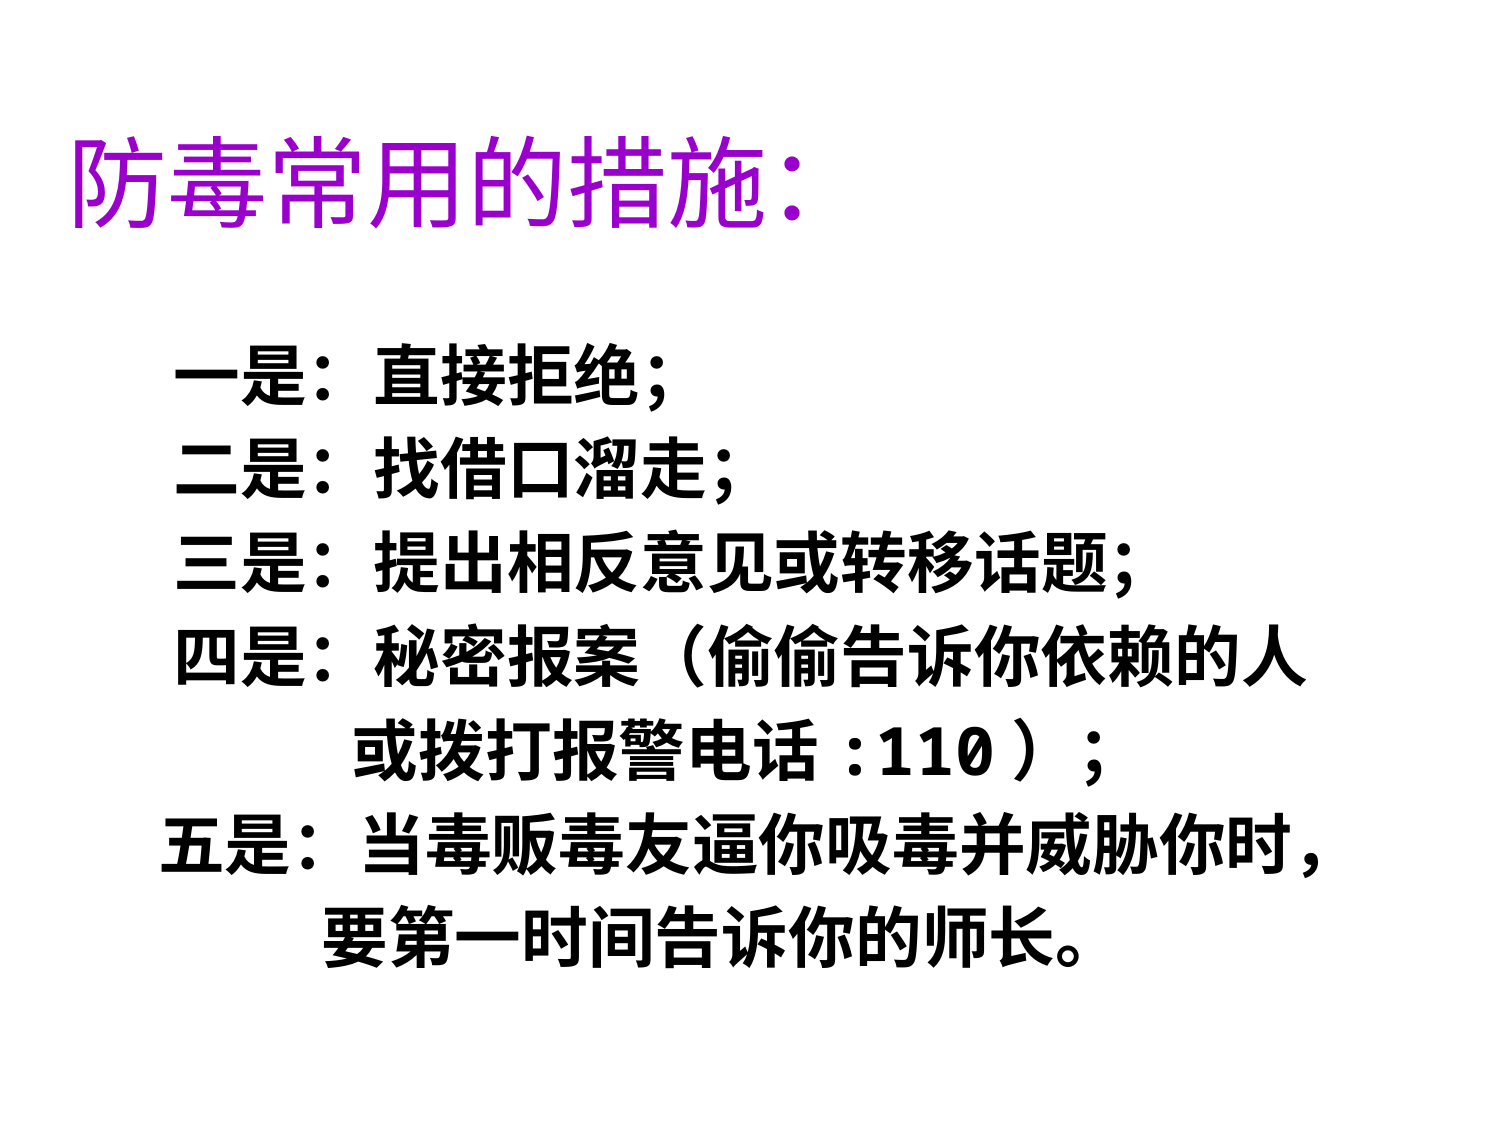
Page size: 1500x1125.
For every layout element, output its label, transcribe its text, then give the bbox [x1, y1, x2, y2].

text_box 一是：直接拒绝； 二是：找借口溜走； 三是：提出相反意见或转移话题； 四是：秘密报案（偷偷告诉你依赖的人 或拨打报警电话:110）； 五是：当毒贩毒友逼你吸毒并威胁你时， 要第一时间告诉你的师长。 [112, 326, 1388, 984]
text_box 防毒常用的措施： [53, 113, 916, 249]
